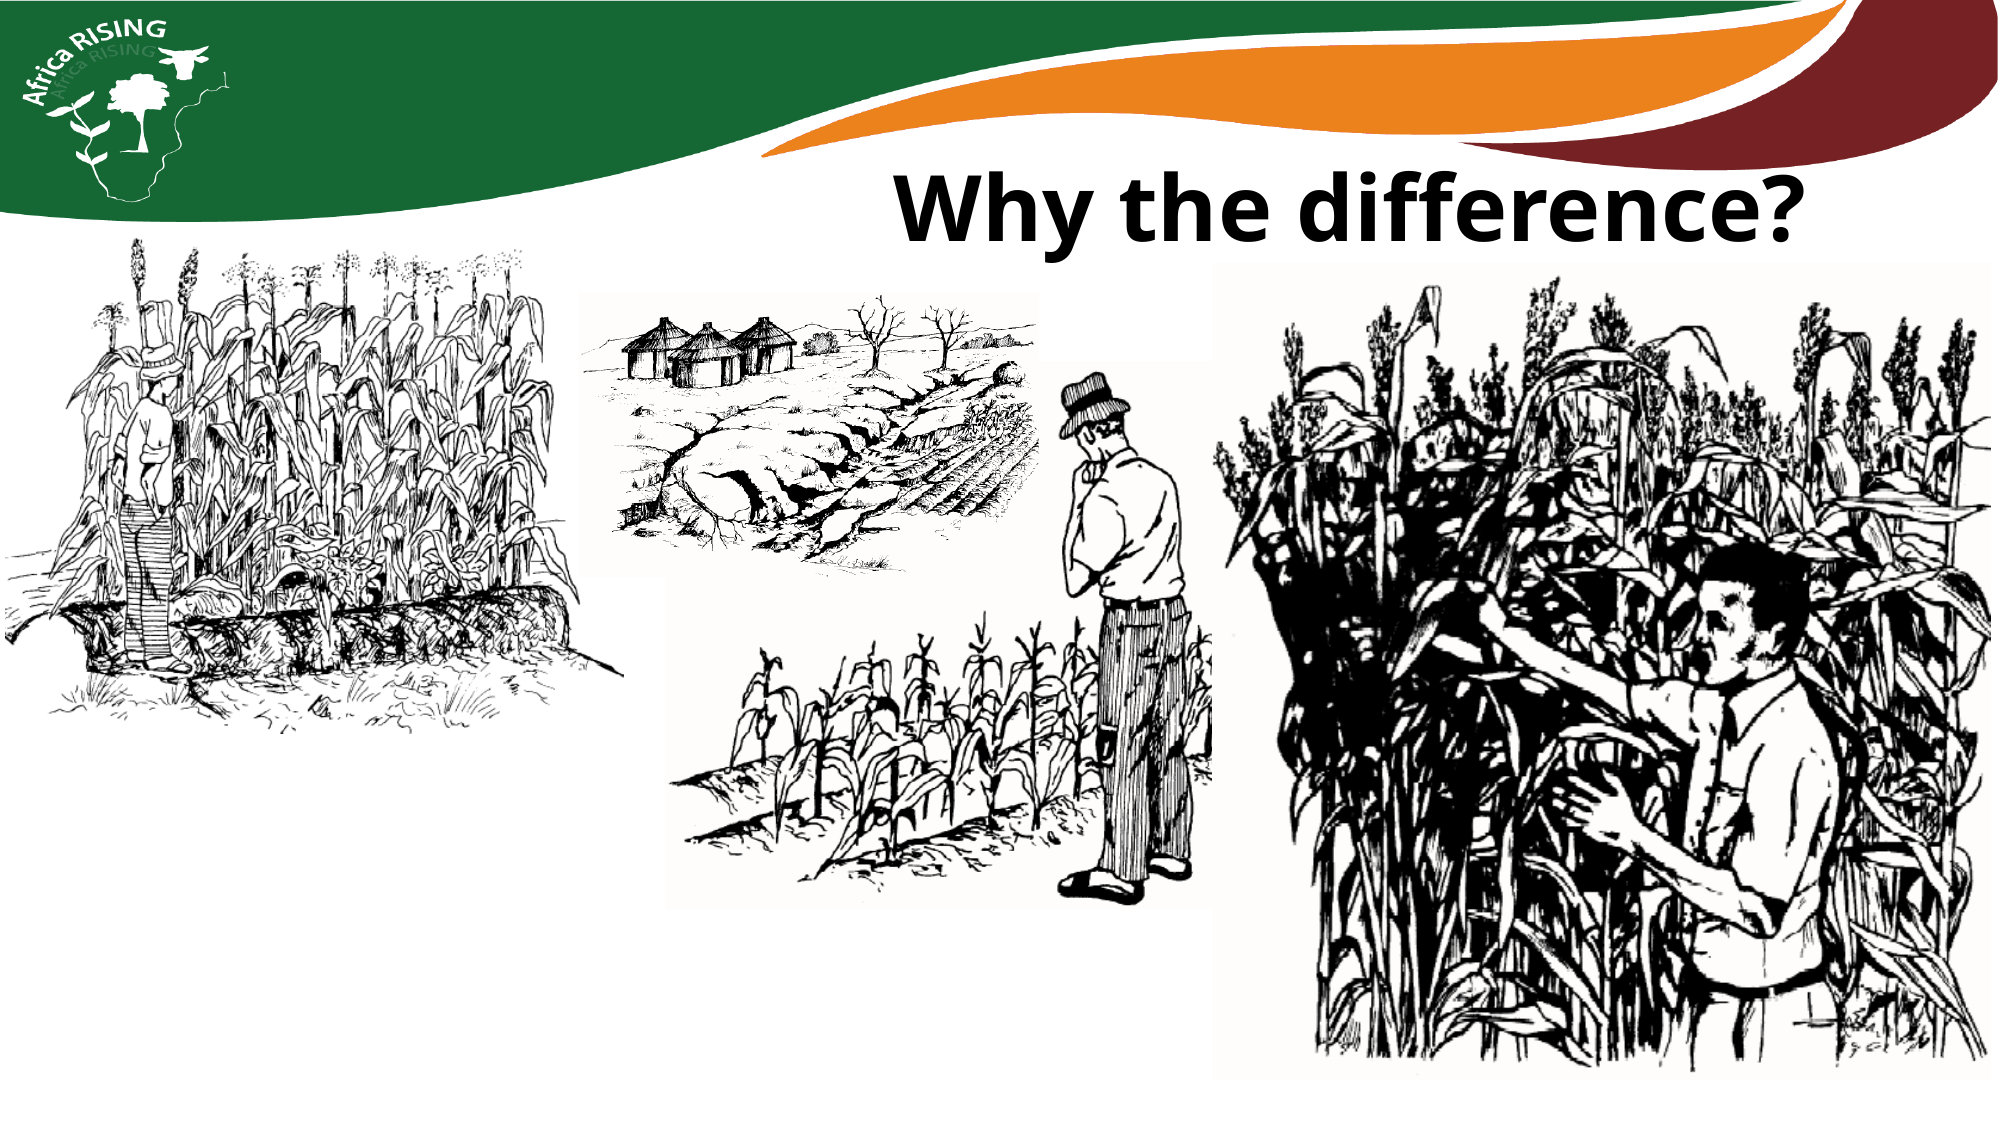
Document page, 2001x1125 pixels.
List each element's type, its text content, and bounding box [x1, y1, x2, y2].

list Why the difference? [122, 155, 1823, 293]
picture [0, 0, 1998, 222]
picture [5, 223, 1991, 1080]
